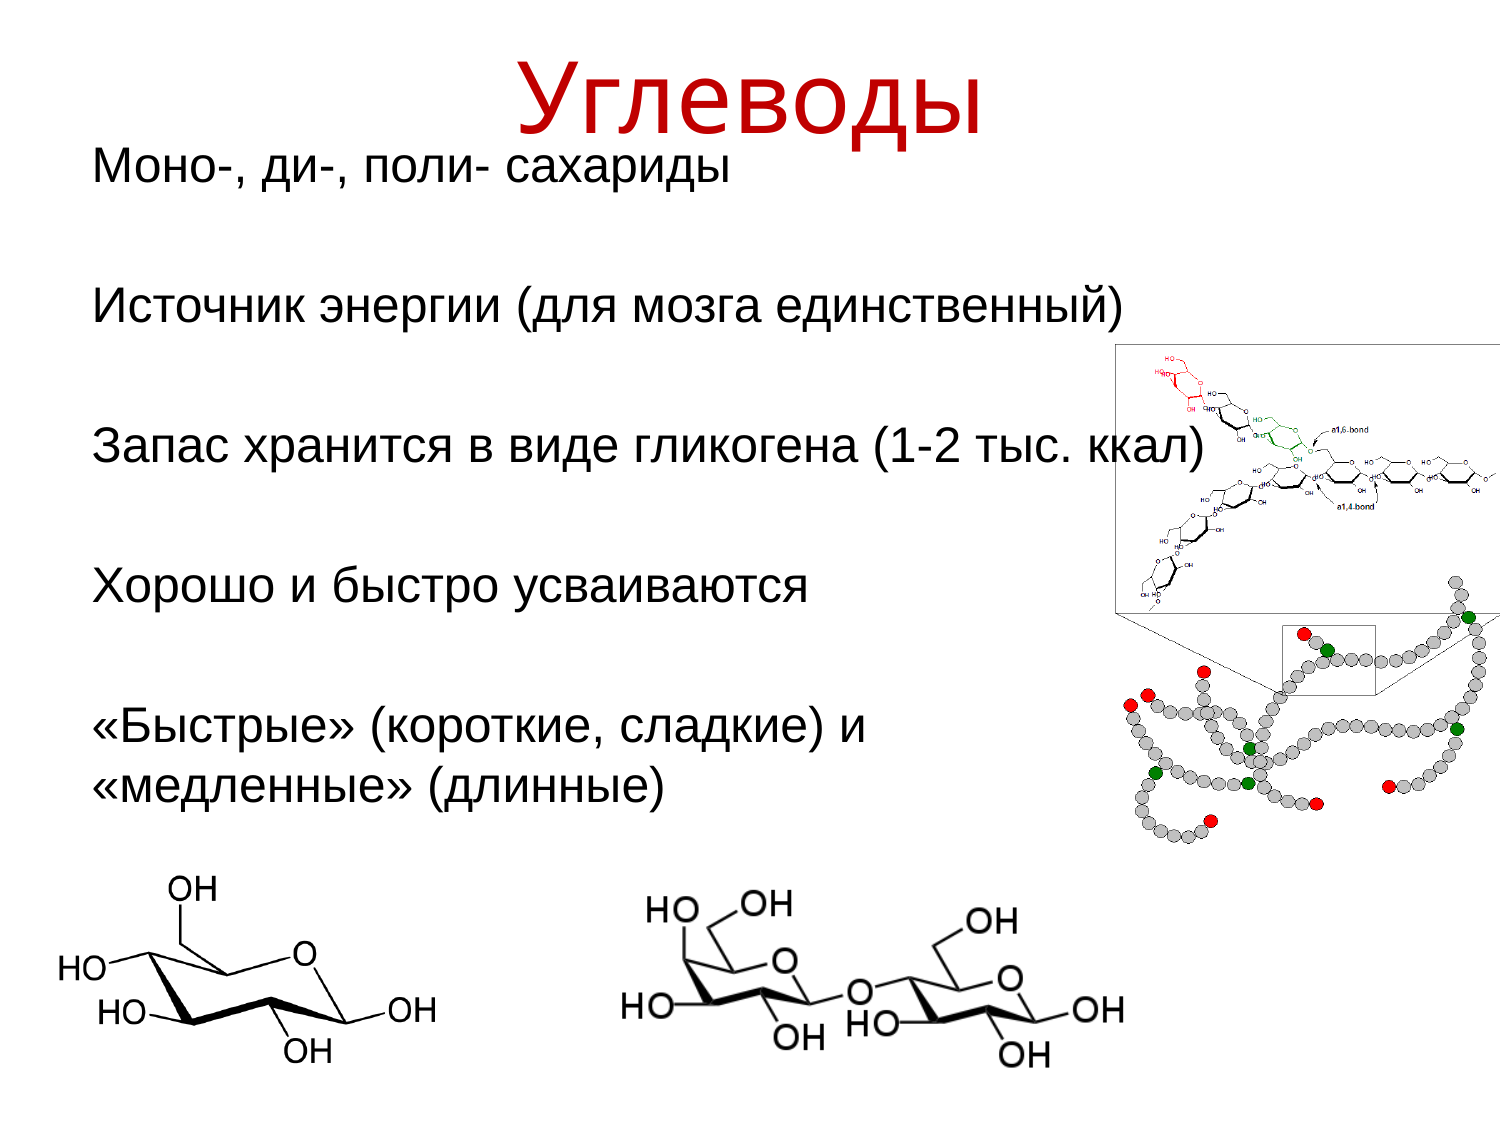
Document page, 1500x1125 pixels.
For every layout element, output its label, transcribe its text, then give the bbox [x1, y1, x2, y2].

picture [596, 865, 1147, 1095]
title Углеводы [76, 0, 1427, 125]
list Моно-, ди-, поли- сахариды Источник энергии (для мозга единственный) Запас хранится в виде гликогена (1-2 тыс. ккал) Хорошо и быстро усваиваются «Быстрые» (короткие, сладкие) и «медленные» (длинные) [76, 125, 1427, 1125]
picture [52, 869, 441, 1069]
picture [1111, 341, 1500, 847]
